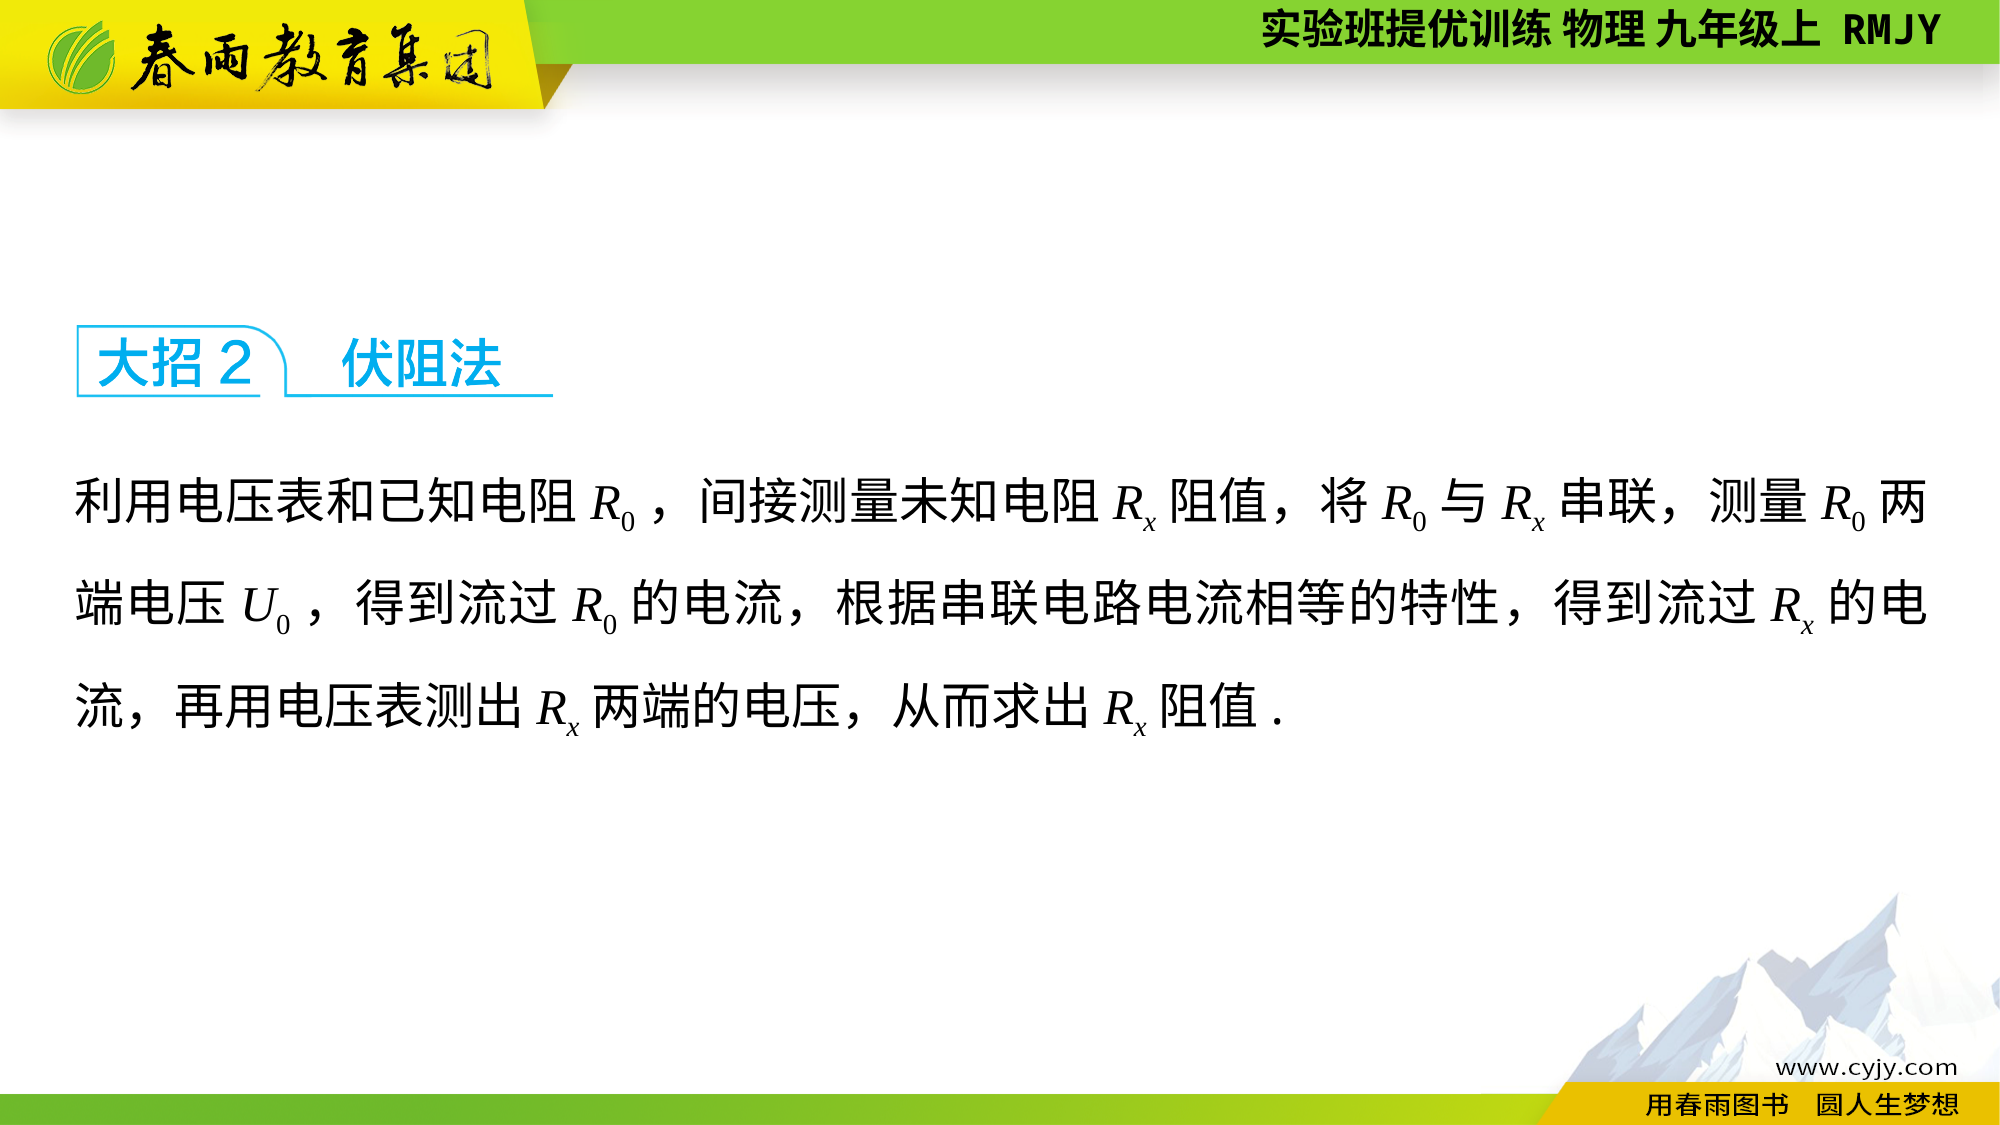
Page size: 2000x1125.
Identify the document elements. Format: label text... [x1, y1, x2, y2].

list 利用电压表和已知电阻R0，间接测量未知电阻Rx阻值，将R0与Rx串联，测量R0两端电压U0，得到流过R0的电流，根据串联电路电流相等的特性，得到流过Rx的电流，再用电压表测出Rx两端的电压，从而求出Rx阻值. [59, 427, 1944, 704]
picture [0, 0, 2000, 1125]
